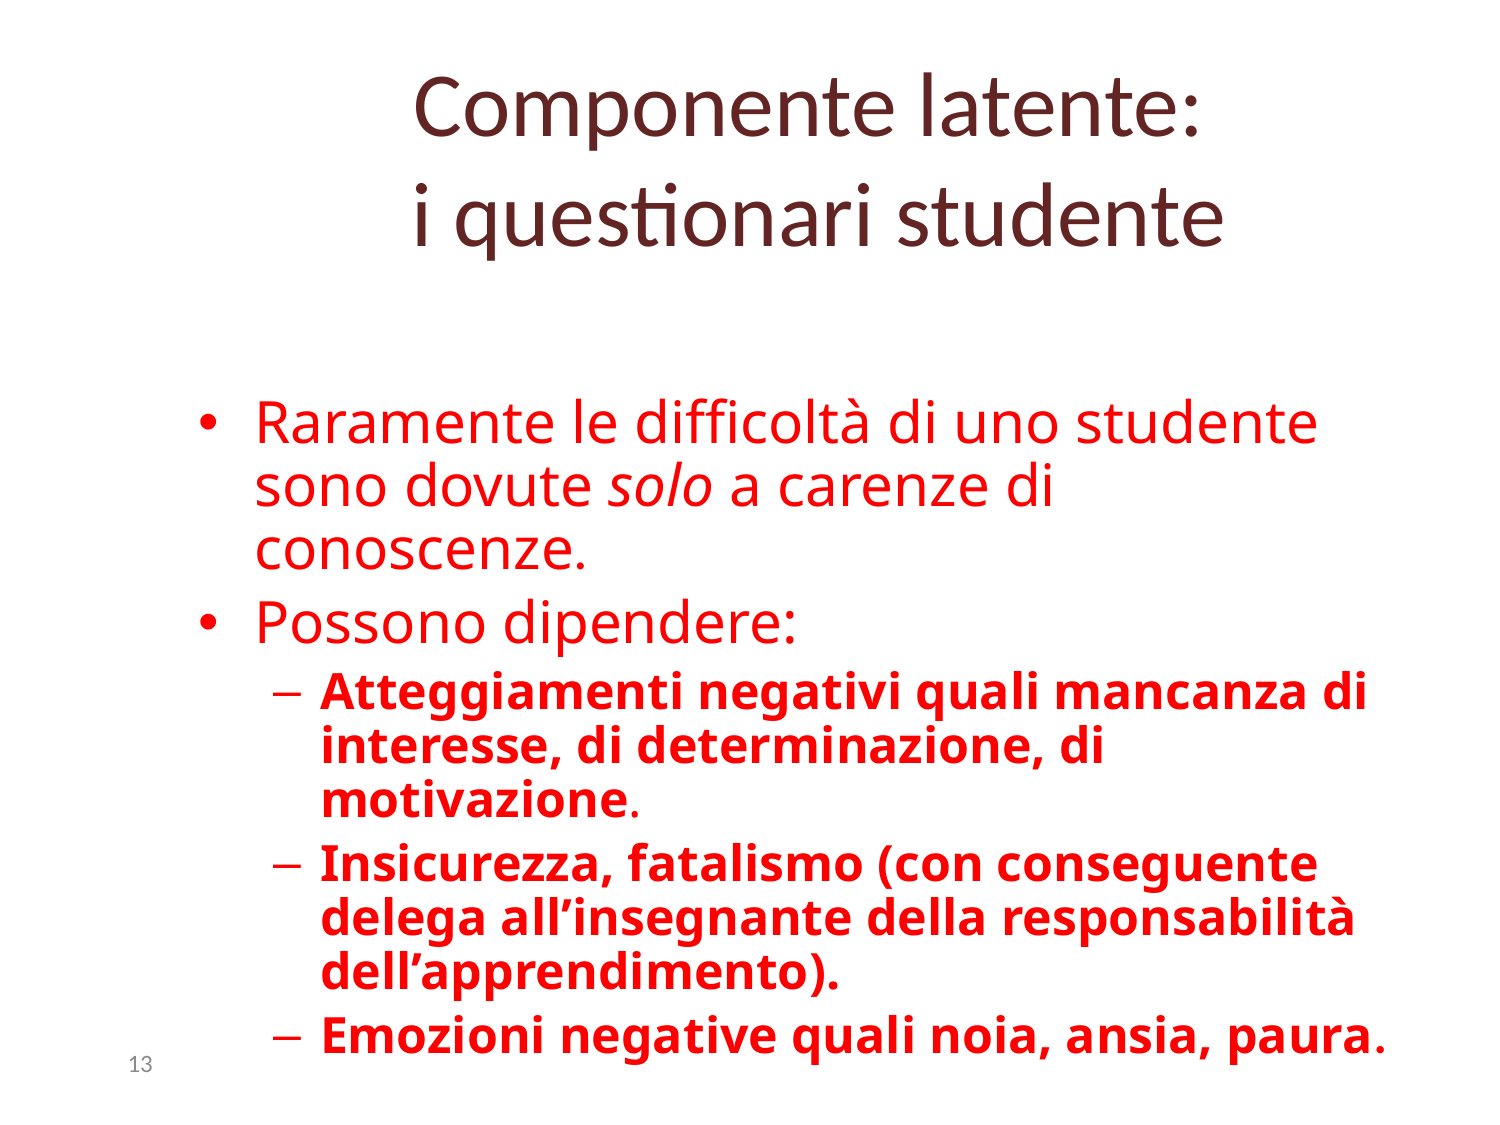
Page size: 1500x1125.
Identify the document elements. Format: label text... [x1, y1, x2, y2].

title Componente latente: i questionari studente [147, 19, 1471, 291]
list Raramente le difficoltà di uno studente sono dovute solo a carenze di conoscenze. Possono dipendere: Atteggiamenti negativi quali mancanza di interesse, di determinazione, di motivazione. Insicurezza, fatalismo (con conseguente delega all’insegnante della responsabilità dell’apprendimento). Emozioni negative quali noia, ansia, paura. [183, 385, 1421, 1061]
slide_number 13 [112, 1025, 425, 1100]
